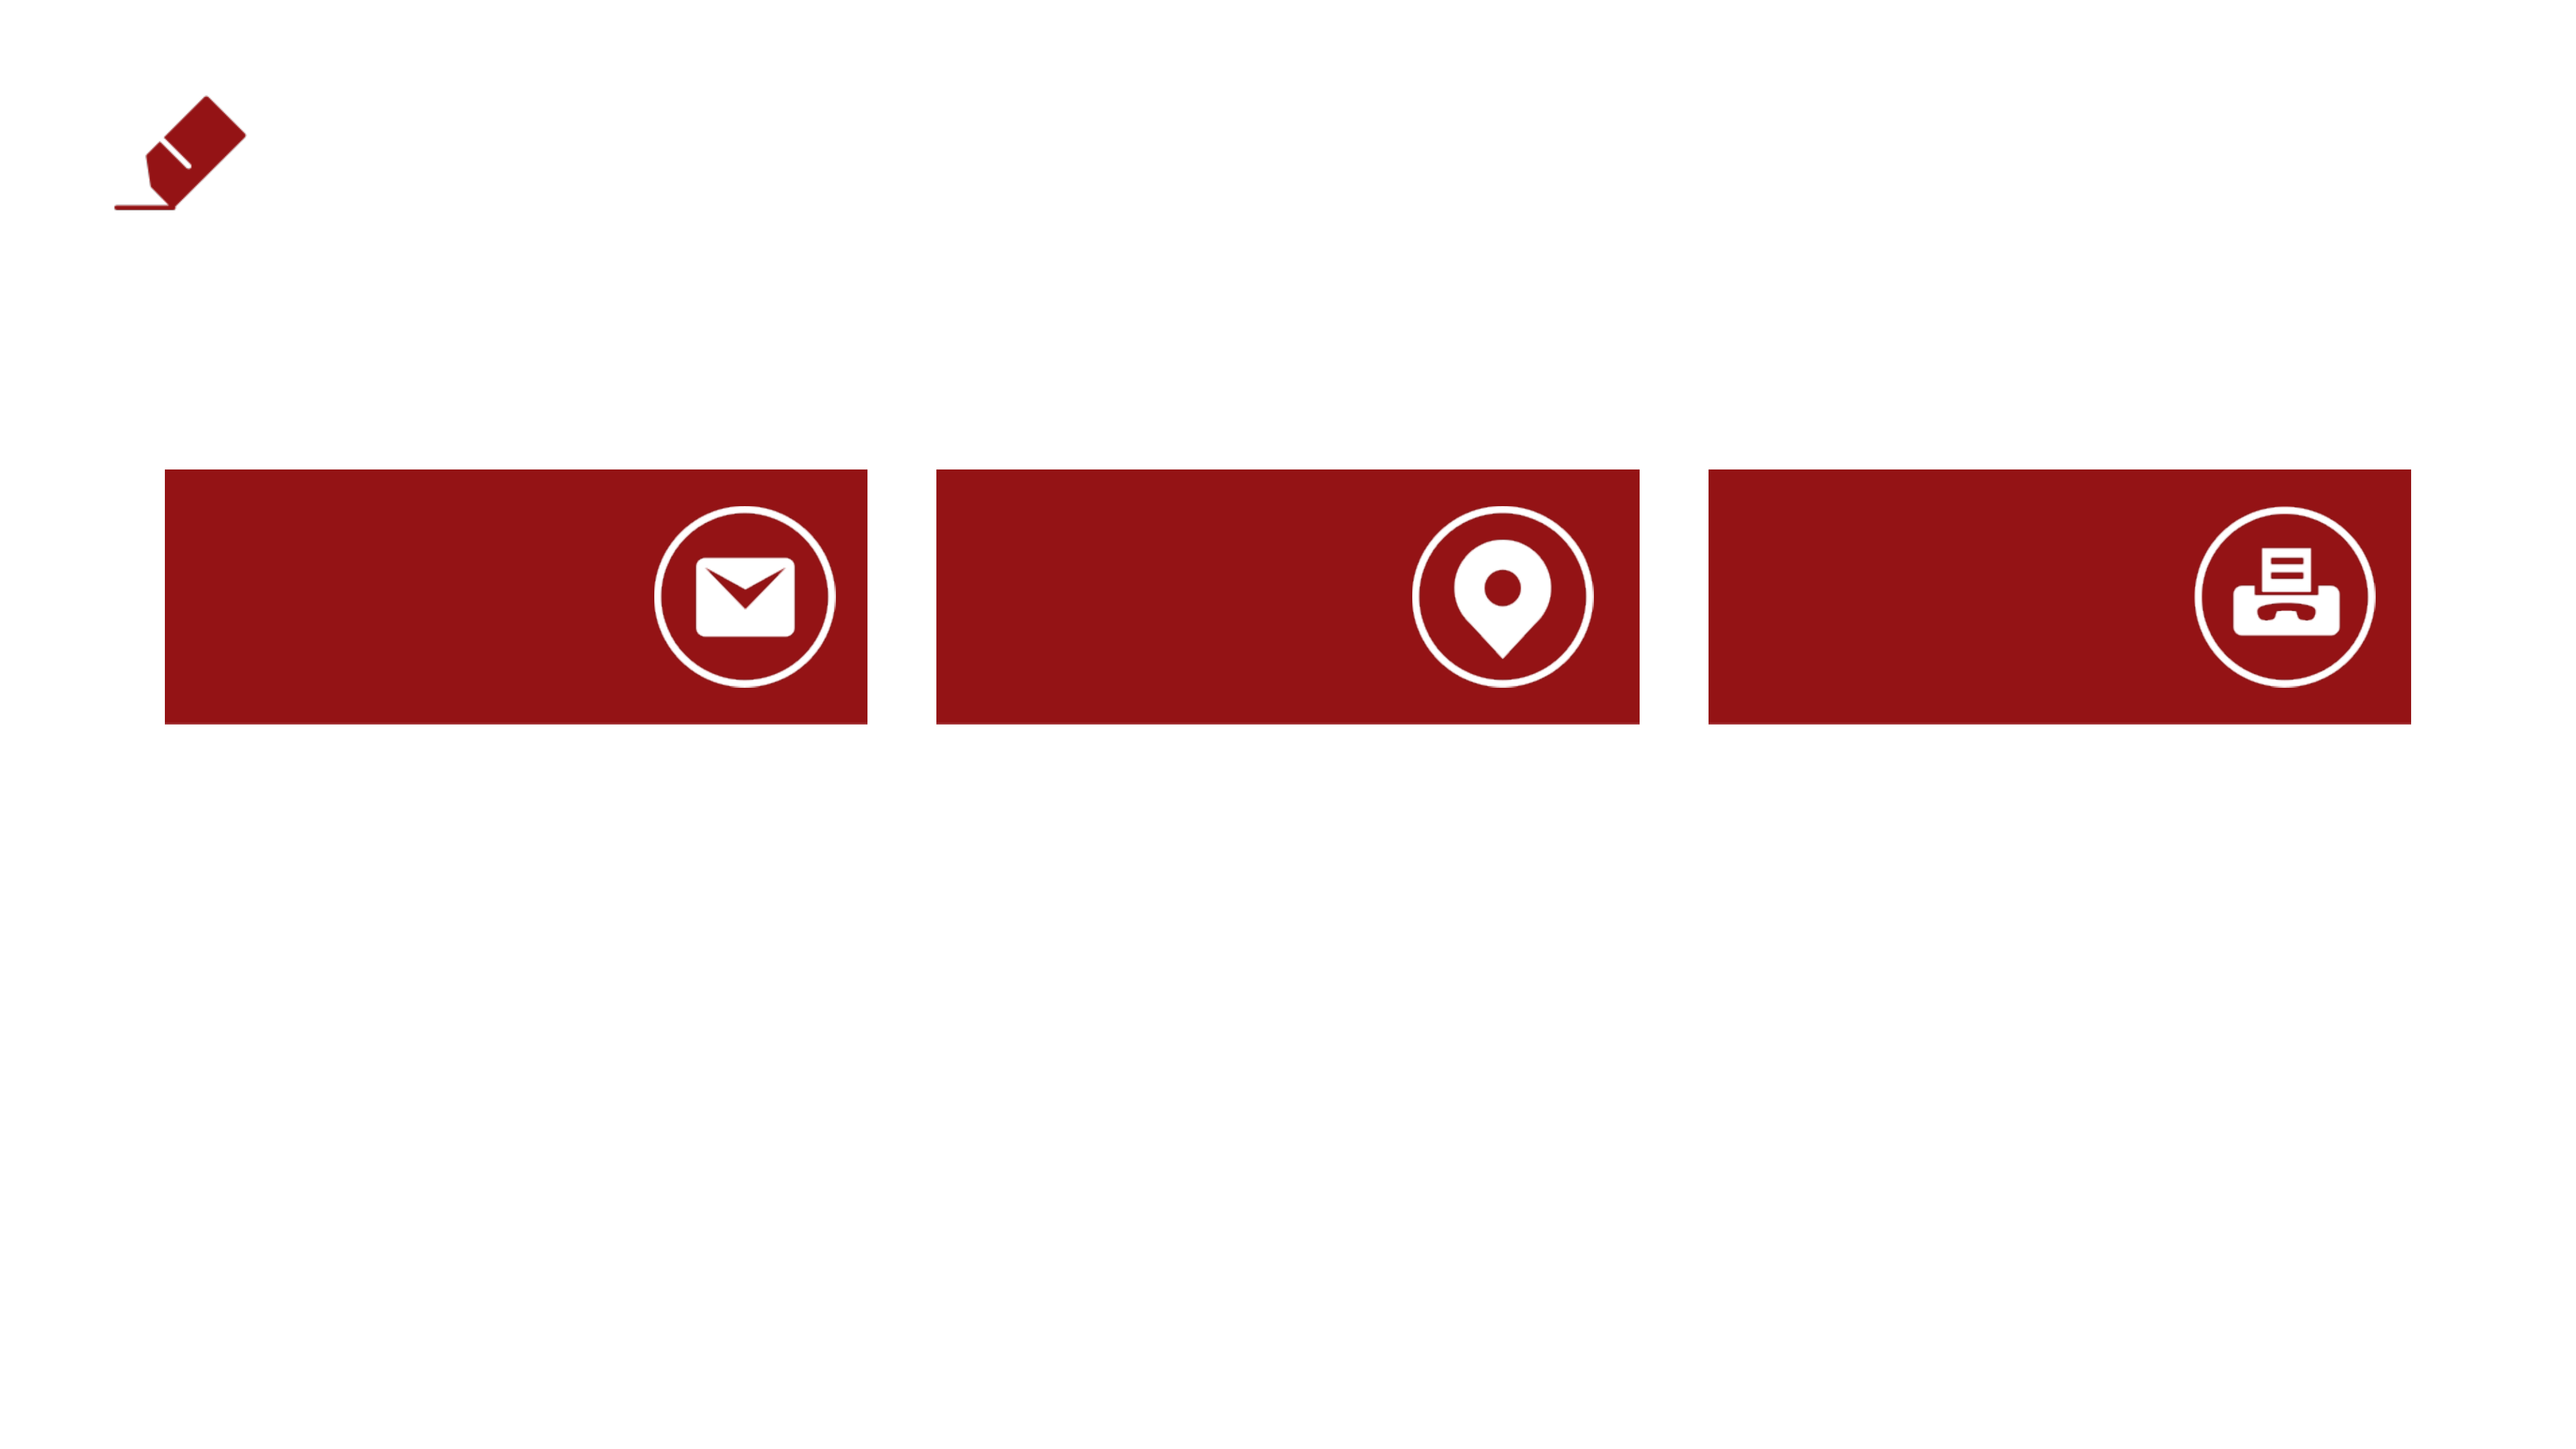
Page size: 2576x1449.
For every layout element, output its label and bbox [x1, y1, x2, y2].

picture [165, 469, 867, 725]
picture [95, 69, 256, 230]
picture [936, 469, 1640, 725]
picture [1708, 469, 2411, 725]
